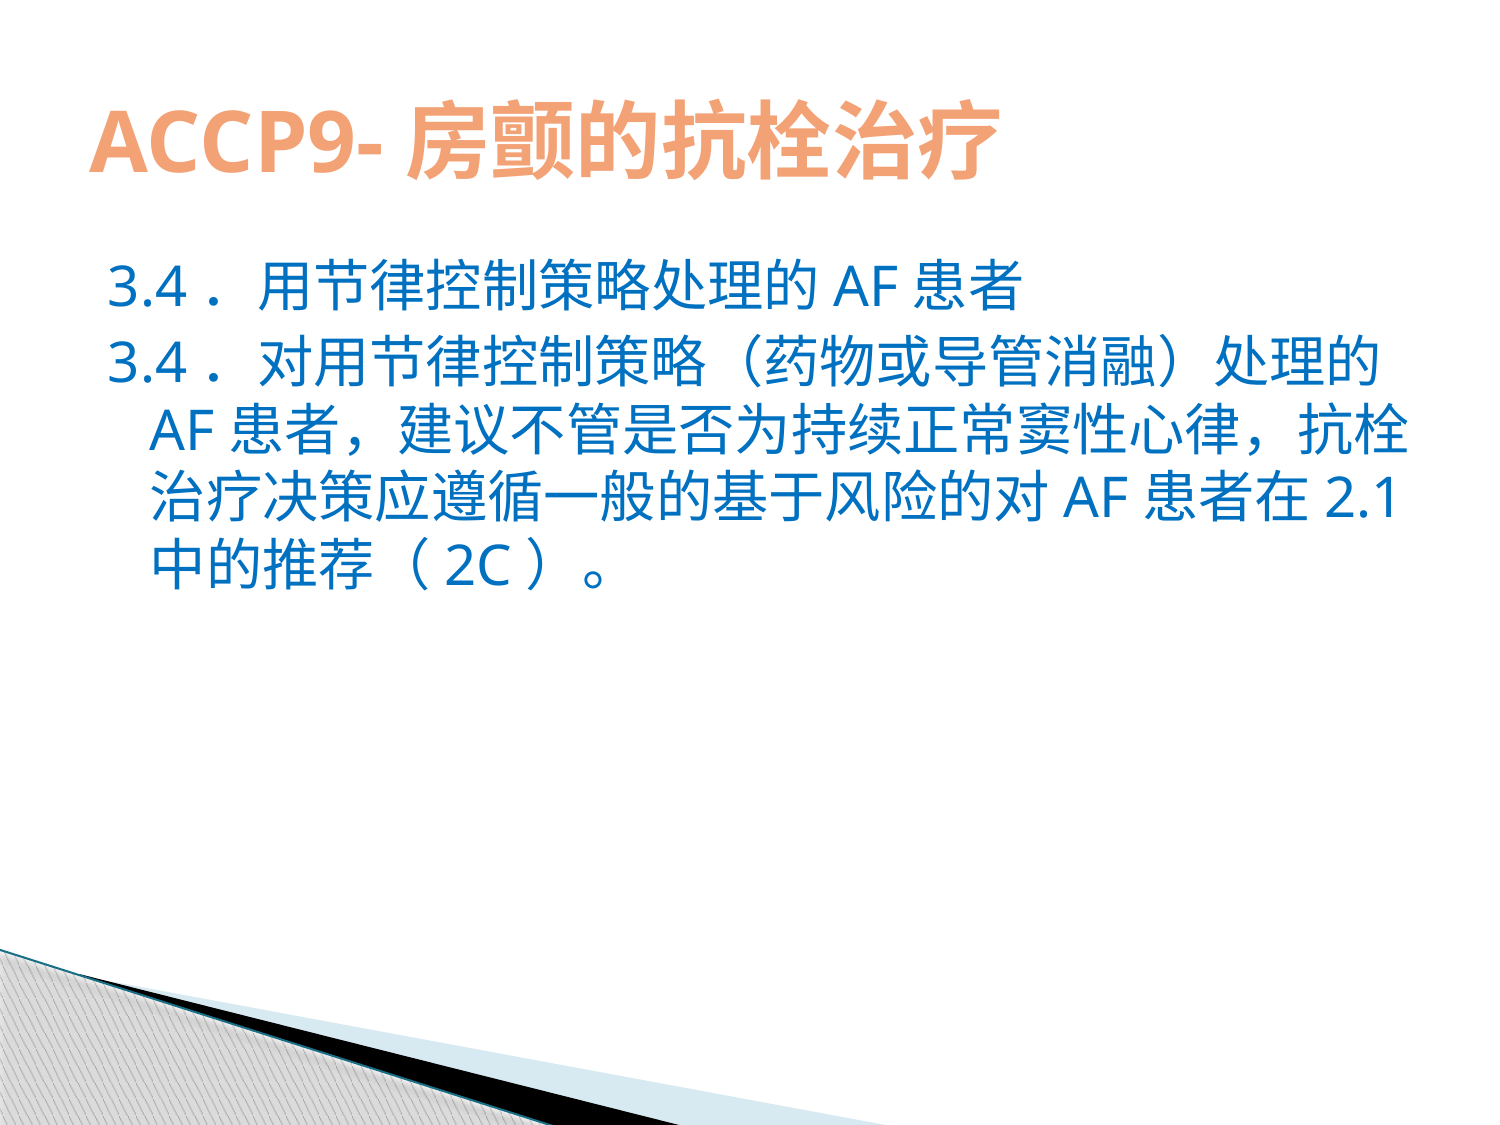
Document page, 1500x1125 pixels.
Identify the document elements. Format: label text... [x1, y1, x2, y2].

list 3.4．用节律控制策略处理的AF患者 3.4．对用节律控制策略（药物或导管消融）处理的AF患者，建议不管是否为持续正常窦性心律，抗栓治疗决策应遵循一般的基于风险的对AF患者在2.1中的推荐（2C）。 [74, 242, 1426, 986]
title ACCP9-房颤的抗栓治疗 [75, 45, 1425, 233]
